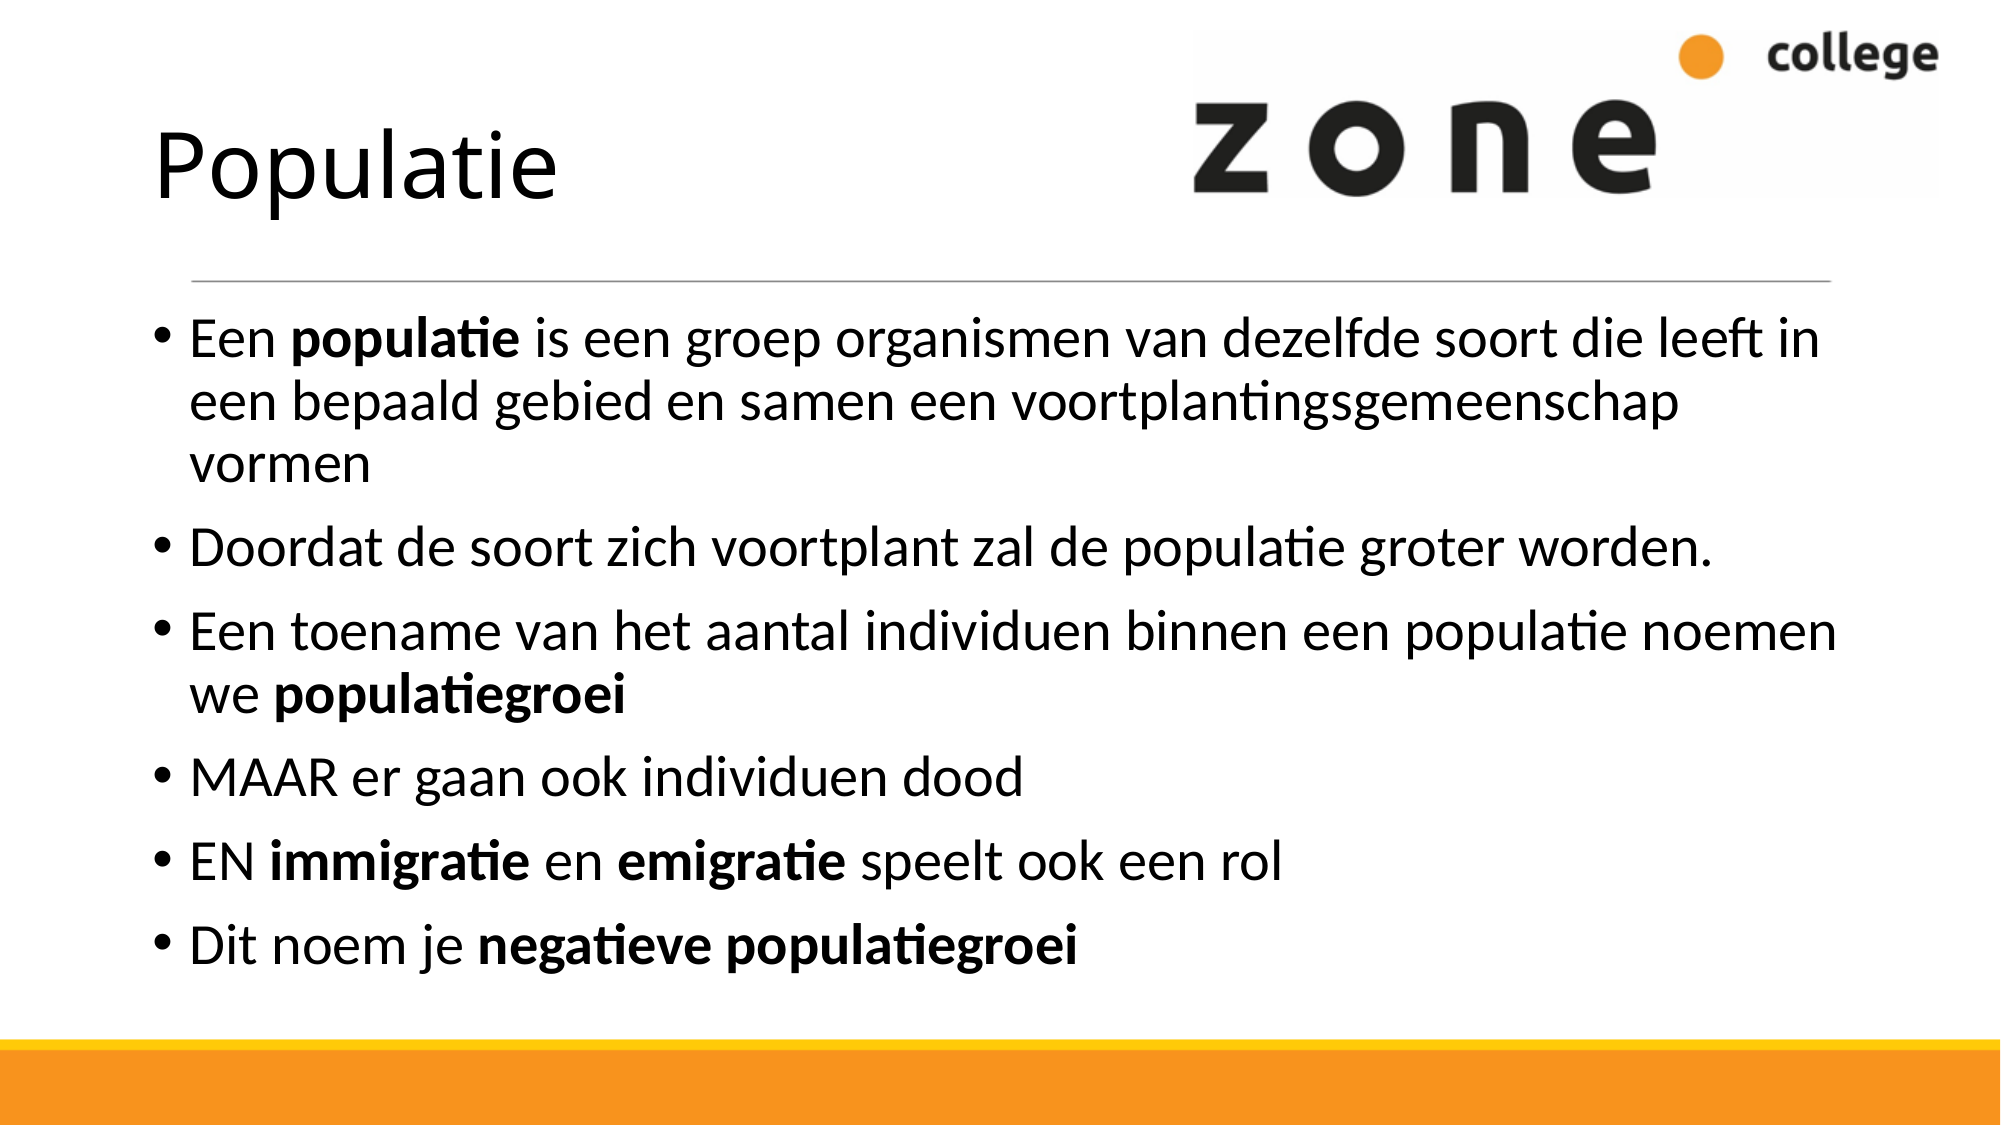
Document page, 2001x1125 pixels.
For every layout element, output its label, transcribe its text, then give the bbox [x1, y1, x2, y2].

list Een populatie is een groep organismen van dezelfde soort die leeft in een bepaald gebied en samen een voortplantingsgemeenschap vormen Doordat de soort zich voortplant zal de populatie groter worden. Een toename van het aantal individuen binnen een populatie noemen we populatiegroei MAAR er gaan ook individuen dood EN immigratie en emigratie speelt ook een rol Dit noem je negatieve populatiegroei [137, 299, 1863, 1014]
title Populatie [137, 59, 1863, 278]
picture [0, 0, 2001, 1125]
